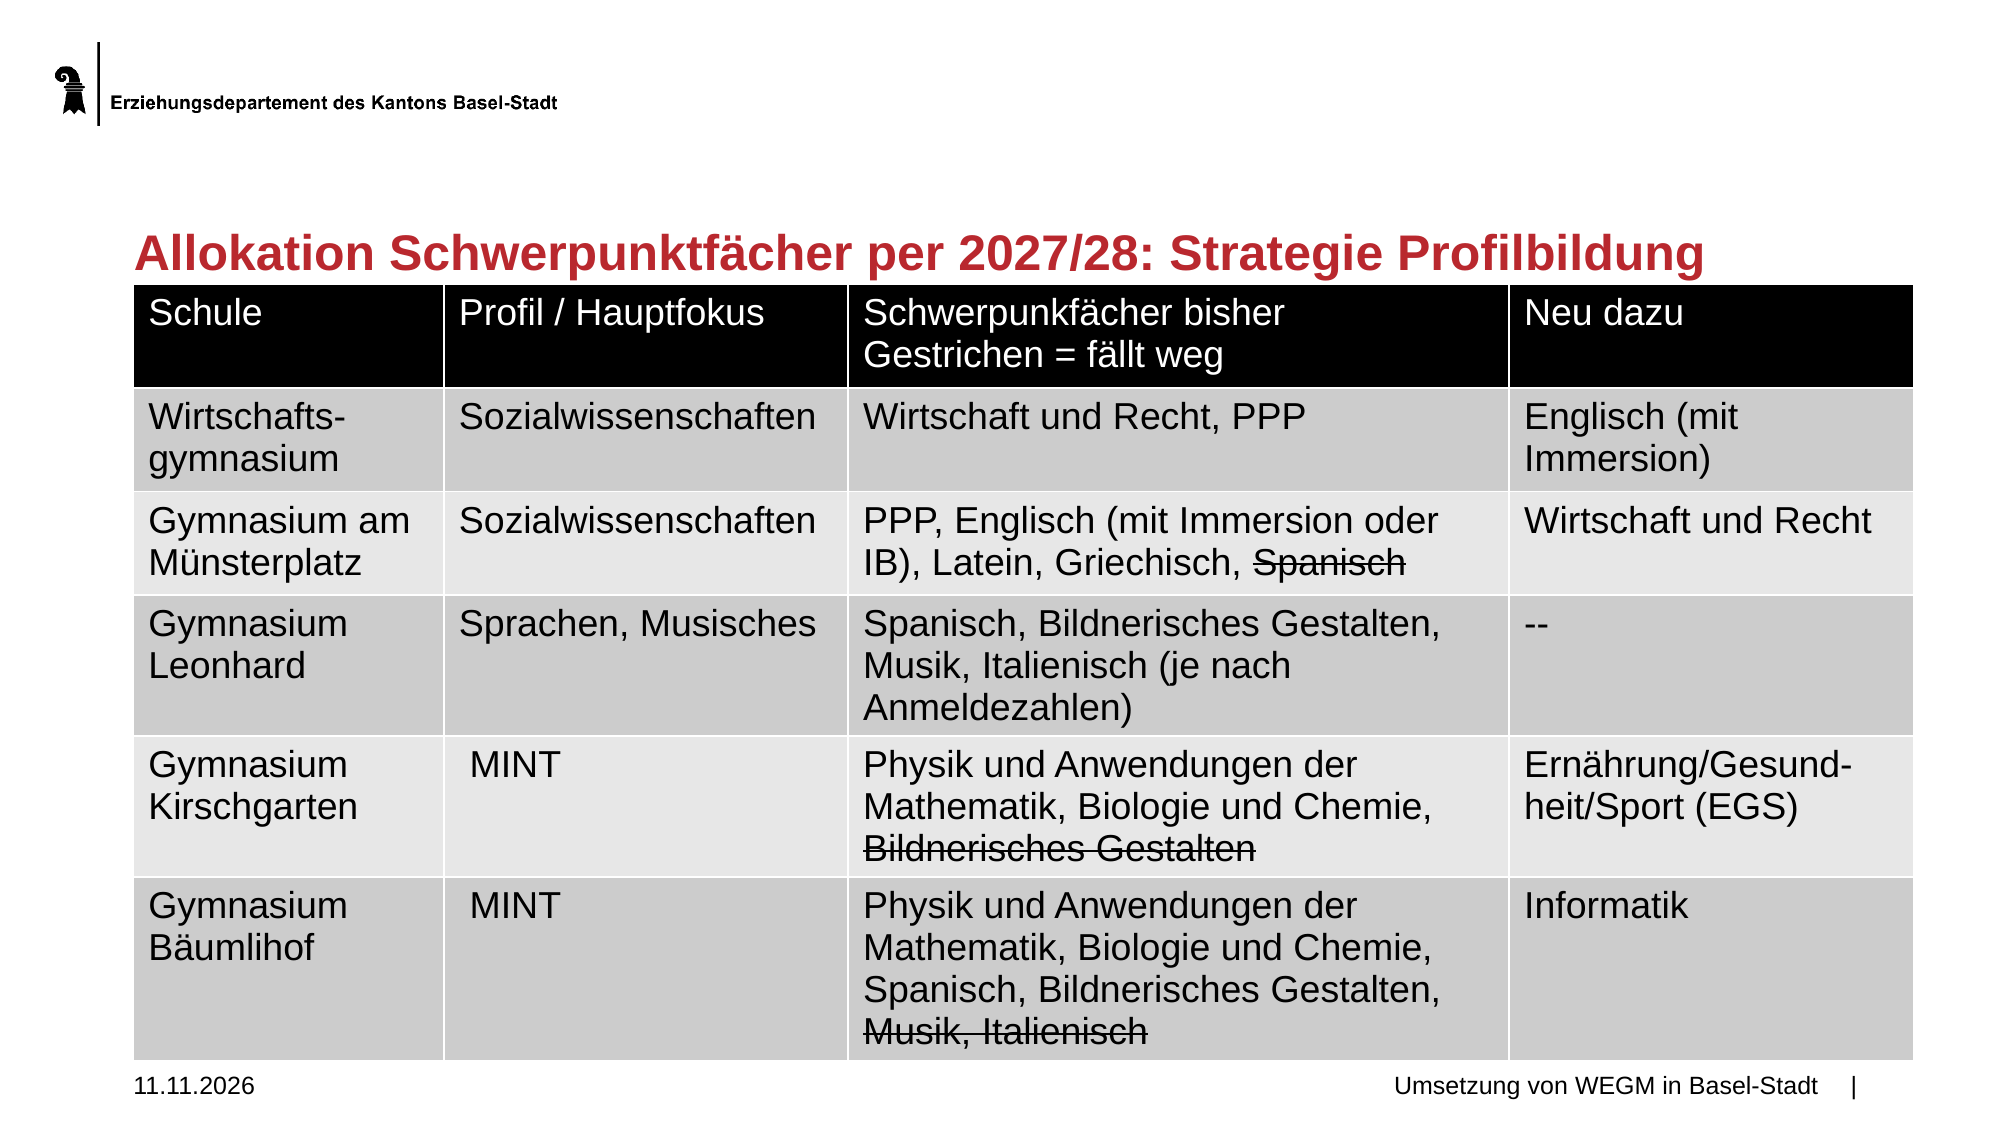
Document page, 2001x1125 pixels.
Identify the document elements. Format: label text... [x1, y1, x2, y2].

table_cell Wirtschaft und Recht [1510, 492, 1913, 594]
table_cell Englisch (mit Immersion) [1510, 389, 1913, 491]
table_cell Sozialwissenschaften [445, 492, 847, 594]
table_cell Gymnasium Bäumlihof [134, 878, 443, 1060]
table_cell PPP, Englisch (mit Immersion oder IB), Latein, Griechisch, Spanisch [849, 492, 1508, 594]
table_cell Physik und Anwendungen der Mathematik, Biologie und Chemie, Bildnerisches Gestalten [849, 737, 1508, 876]
footer Umsetzung von WEGM in Basel-Stadt [598, 1064, 1820, 1125]
table_cell Gymnasium Kirschgarten [134, 737, 443, 876]
table_cell MINT [445, 737, 847, 876]
slide_number | 1 [1850, 1064, 2000, 1125]
table_cell Wirtschafts-gymnasium [134, 389, 443, 491]
table_header Neu dazu [1510, 285, 1913, 387]
table_header Schwerpunkfächer bisher Gestrichen = fällt weg [849, 285, 1508, 387]
table_cell Ernährung/Gesund-heit/Sport (EGS) [1510, 737, 1913, 876]
table_cell MINT [445, 878, 847, 1060]
table_cell -- [1510, 596, 1913, 735]
table_cell Physik und Anwendungen der Mathematik, Biologie und Chemie, Spanisch, Bildnerisches Gestalten, Musik, Italienisch [849, 878, 1508, 1060]
table_cell Sozialwissenschaften [445, 389, 847, 491]
table_cell Wirtschaft und Recht, PPP [849, 389, 1508, 491]
picture [54, 42, 557, 126]
table_header Schule [134, 285, 443, 387]
title Allokation Schwerpunktfächer per 2027/28: Strategie Profilbildung [133, 219, 1914, 281]
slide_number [133, 1064, 567, 1125]
table_header Profil / Hauptfokus [445, 285, 847, 387]
table_cell Gymnasium am Münsterplatz [134, 492, 443, 594]
table_cell Informatik [1510, 878, 1913, 1060]
table_cell Sprachen, Musisches [445, 596, 847, 735]
table_cell Spanisch, Bildnerisches Gestalten, Musik, Italienisch (je nach Anmeldezahlen) [849, 596, 1508, 735]
table_cell Gymnasium Leonhard [134, 596, 443, 735]
